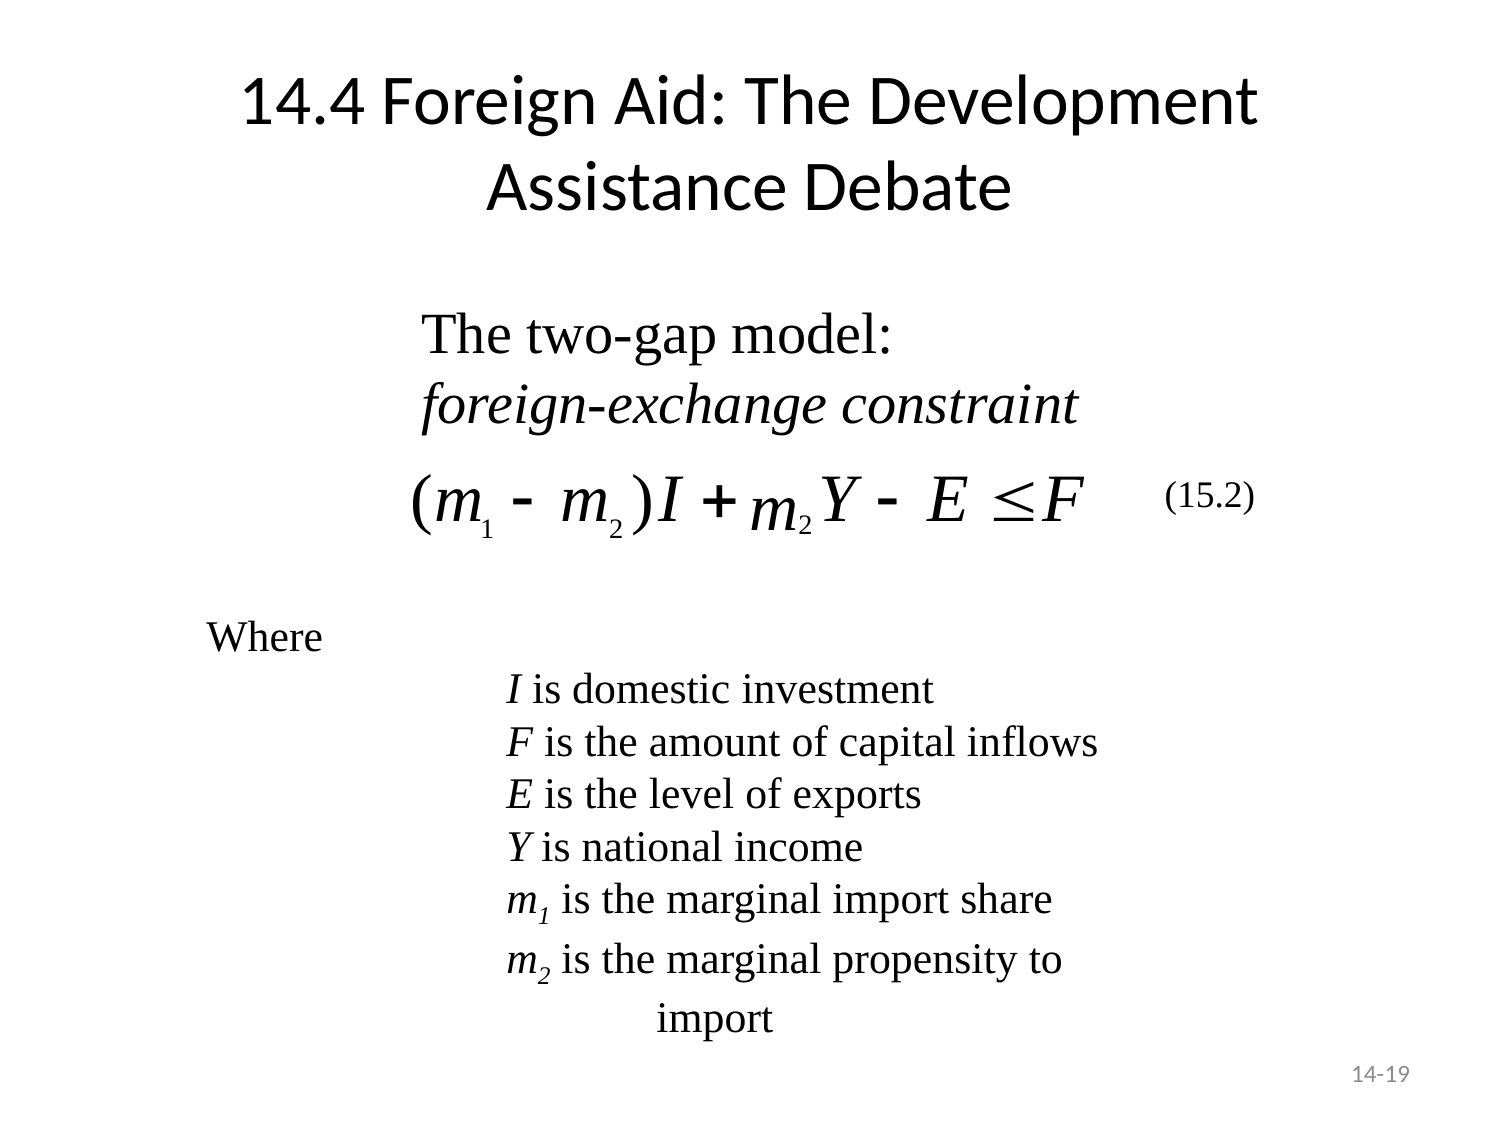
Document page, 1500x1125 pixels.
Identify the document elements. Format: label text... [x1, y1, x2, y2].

text_box Where I is domestic investment F is the amount of capital inflows E is the level of exports Y is national income m1 is the marginal import share m2 is the marginal propensity to import [191, 599, 1309, 1050]
text_box The two-gap model: foreign-exchange constraint [406, 287, 1094, 443]
text_box (15.2) [1149, 462, 1375, 523]
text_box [400, 453, 1100, 551]
slide_number 14-19 [1074, 1042, 1425, 1103]
title 14.4 Foreign Aid: The Development Assistance Debate [75, 45, 1425, 233]
